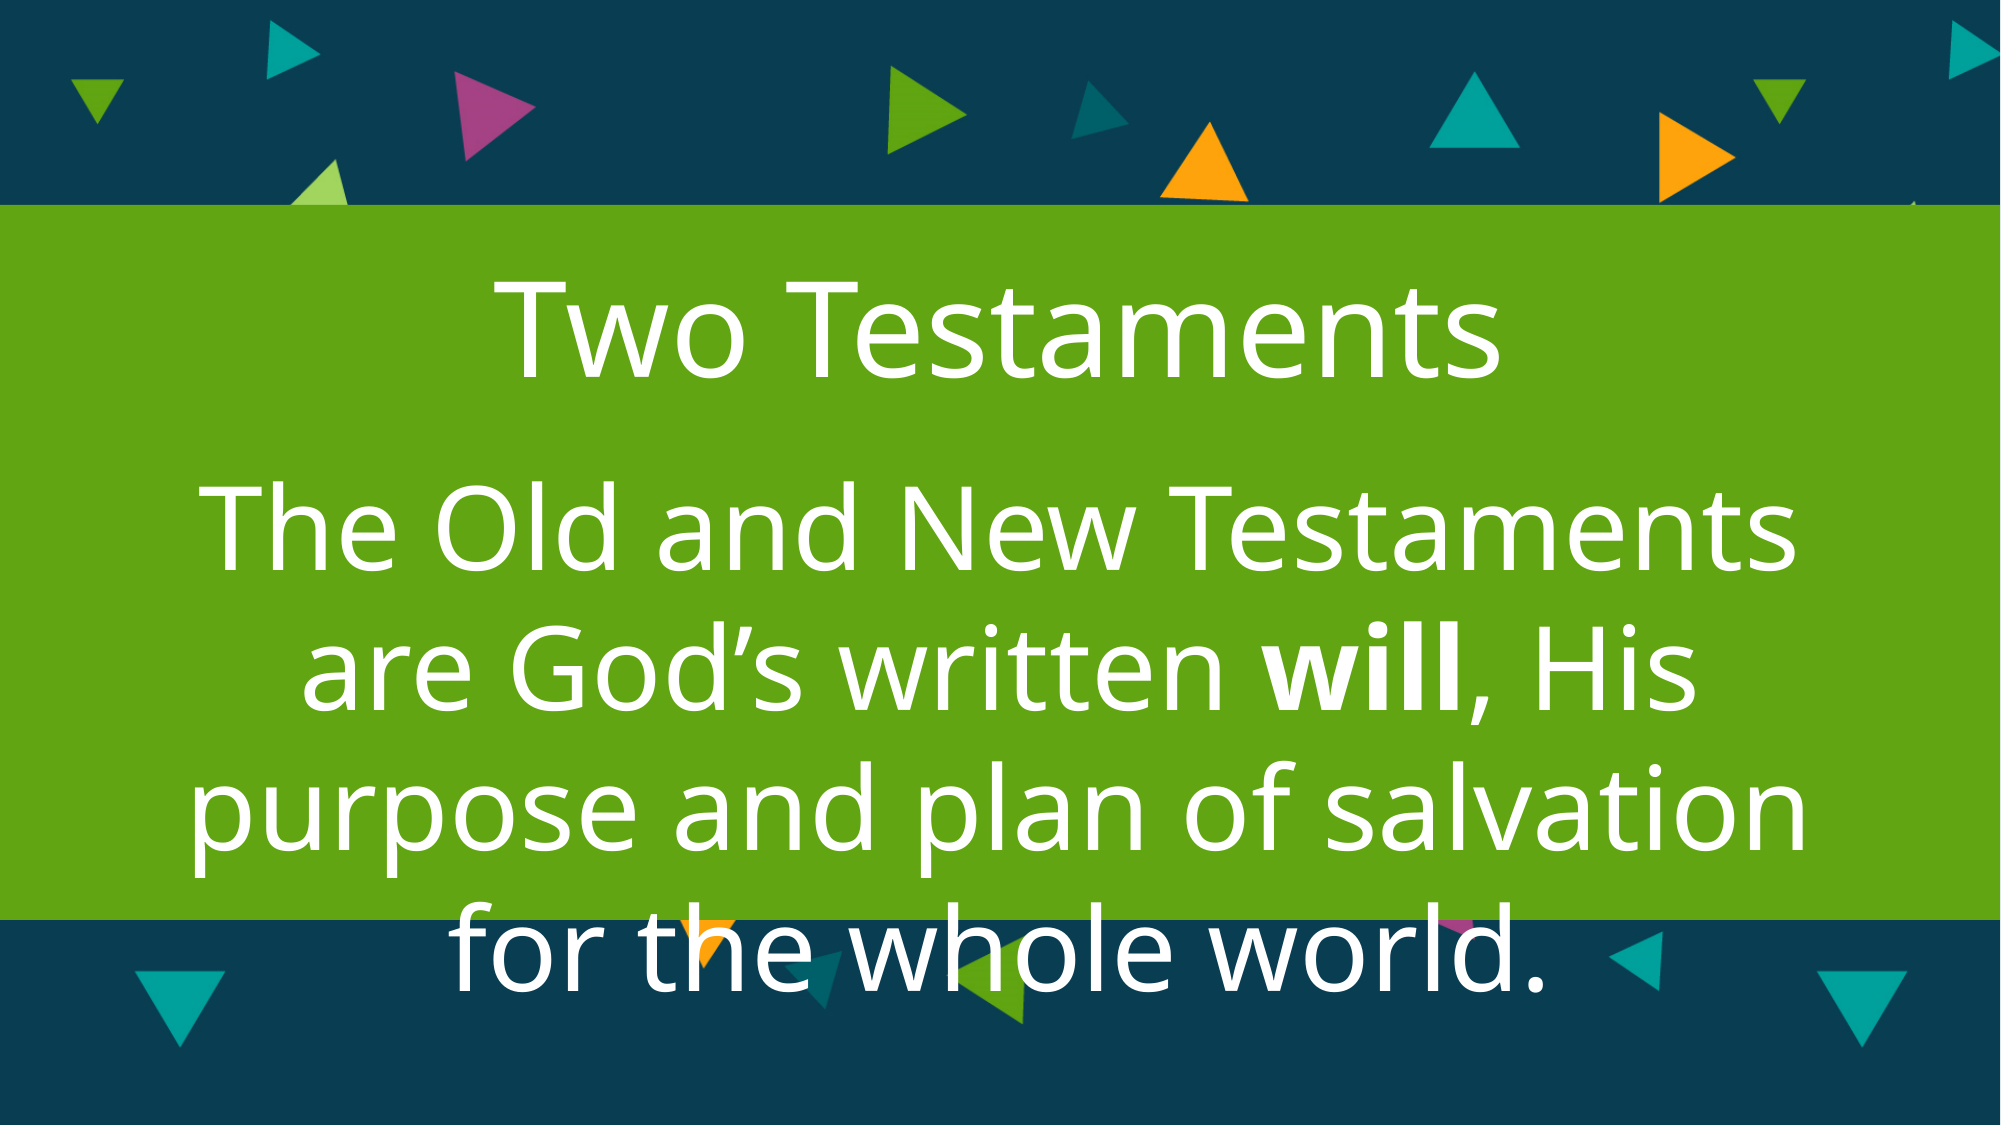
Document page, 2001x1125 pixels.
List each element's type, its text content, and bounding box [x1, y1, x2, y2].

text_box [0, 204, 2000, 921]
picture [0, 0, 2001, 1125]
text_box Two Testaments The Old and New Testaments are God’s written will, His purpose and plan of salvation for the whole world. [137, 236, 1863, 1022]
